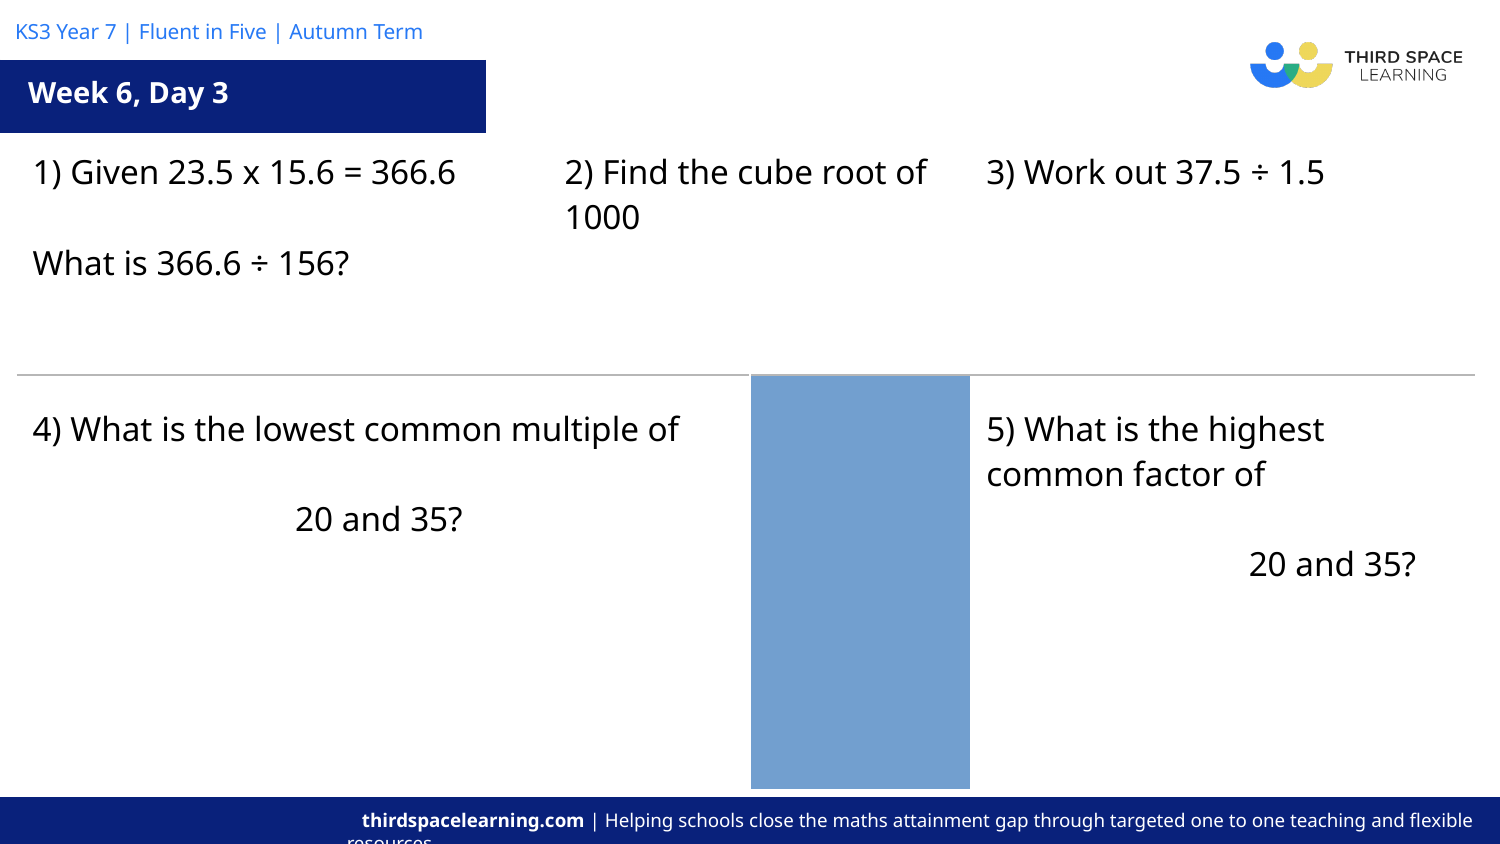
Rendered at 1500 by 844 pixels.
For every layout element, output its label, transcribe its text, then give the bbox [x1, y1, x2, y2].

table_header 3) Work out 37.5 ÷ 1.5 [972, 142, 1474, 374]
picture [1250, 33, 1465, 99]
text_box Week 6, Day 3 [13, 59, 383, 125]
table_cell 4) What is the lowest common multiple of 20 and 35? [19, 376, 749, 788]
table_cell 5) What is the highest common factor of 20 and 35? [972, 376, 1474, 788]
table_header 2) Find the cube root of 1000 [550, 142, 970, 374]
table_header 1) Given 23.5 x 15.6 = 366.6 What is 366.6 ÷ 156? [19, 142, 549, 374]
